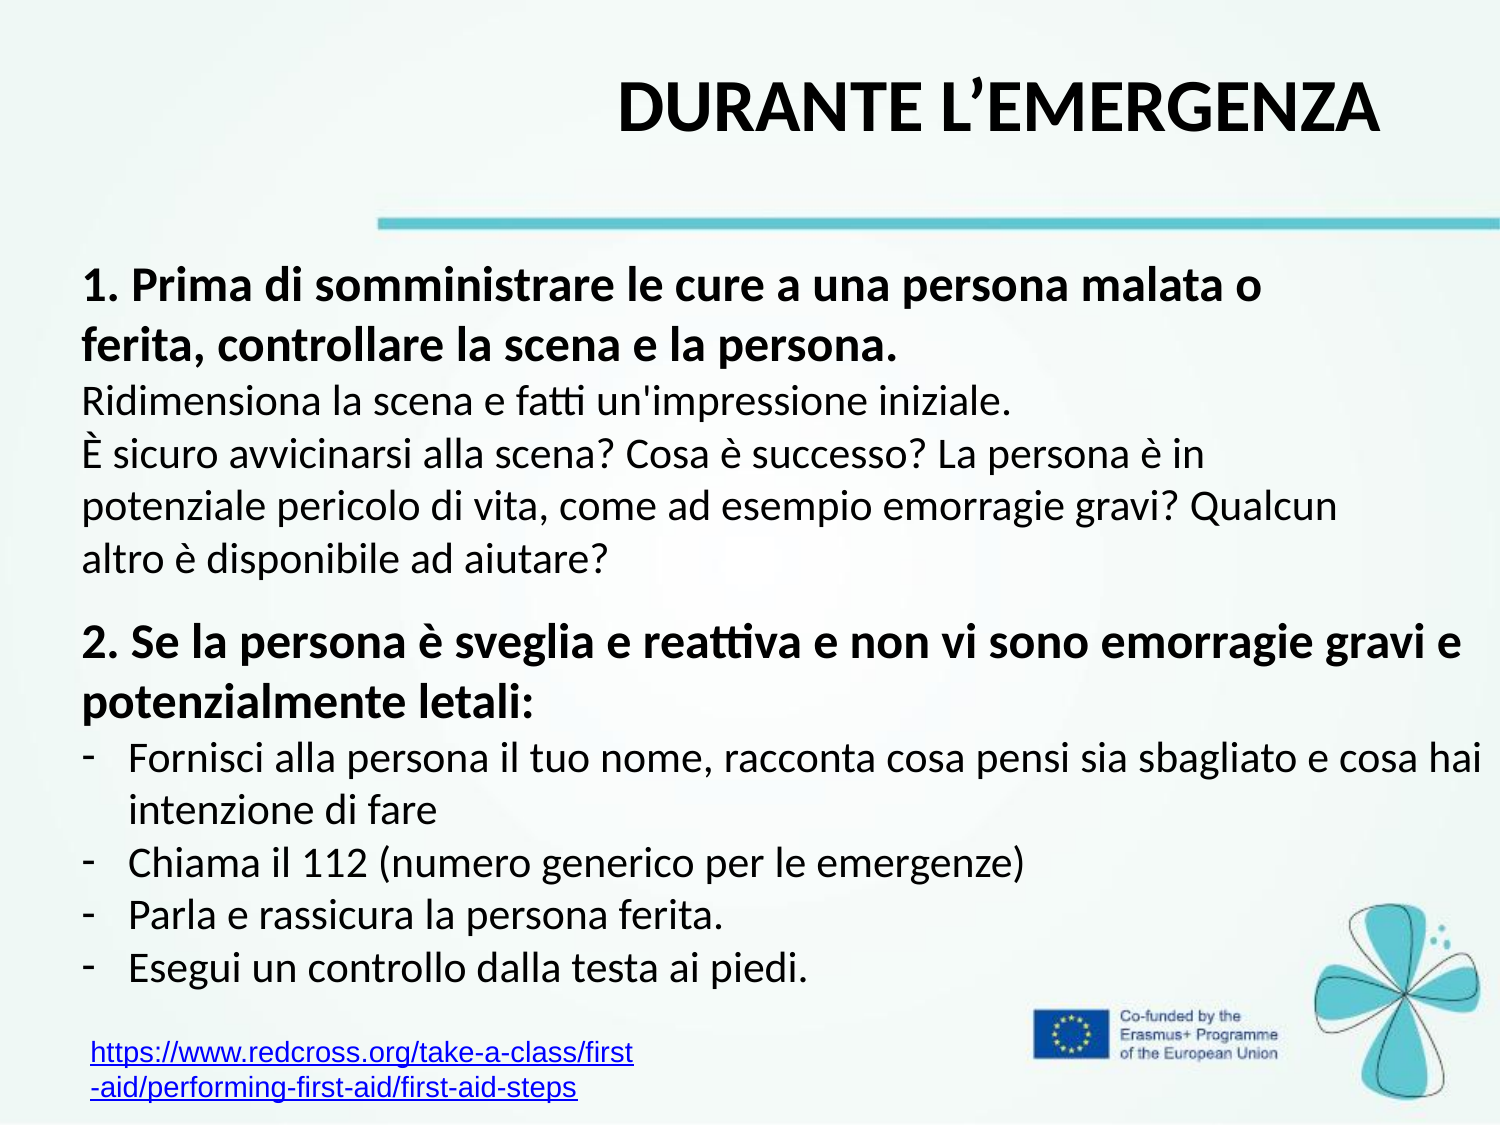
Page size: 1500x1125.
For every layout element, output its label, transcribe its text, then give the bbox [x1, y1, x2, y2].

text_box 1. Prima di somministrare le cure a una persona malata o ferita, controllare la scena e la persona. Ridimensiona la scena e fatti un'impressione iniziale. È sicuro avvicinarsi alla scena? Cosa è successo? La persona è in potenziale pericolo di vita, come ad esempio emorragie gravi? Qualcun altro è disponibile ad aiutare? [66, 244, 1397, 590]
text_box 2. Se la persona è sveglia e reattiva e non vi sono emorragie gravi e potenzialmente letali: Fornisci alla persona il tuo nome, racconta cosa pensi sia sbagliato e cosa hai intenzione di fare Chiama il 112 (numero generico per le emergenze) Parla e rassicura la persona ferita. Esegui un controllo dalla testa ai piedi. [66, 601, 1500, 999]
picture [0, 0, 1500, 1125]
text_box Durante l’emergenza [594, 49, 1397, 155]
text_box https://www.redcross.org/take-a-class/first-aid/performing-first-aid/first-aid-steps [75, 1025, 1006, 1111]
